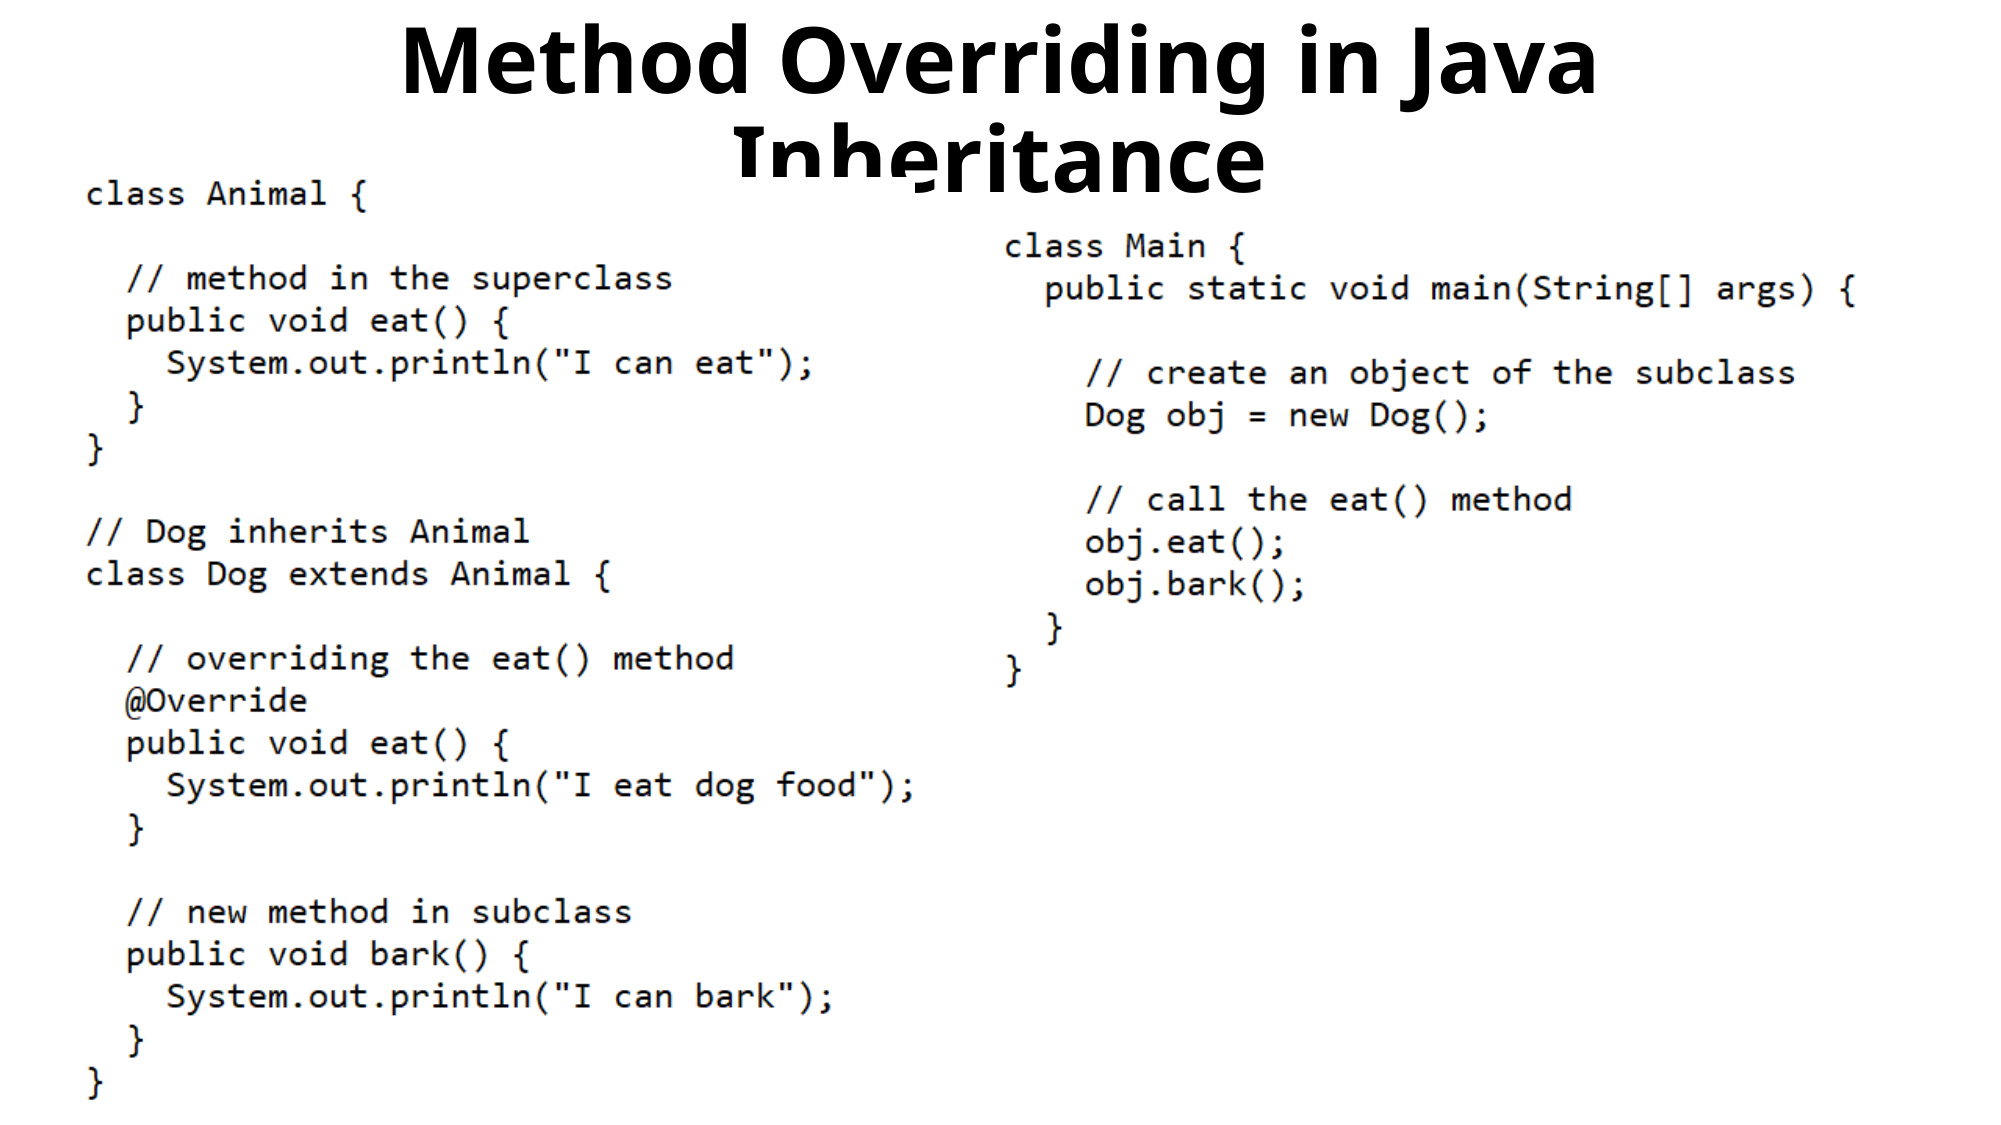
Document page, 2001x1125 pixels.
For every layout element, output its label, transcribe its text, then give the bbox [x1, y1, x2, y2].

picture [81, 177, 915, 1111]
picture [1002, 223, 1863, 694]
title Method Overriding in Java Inheritance [137, 59, 1863, 278]
